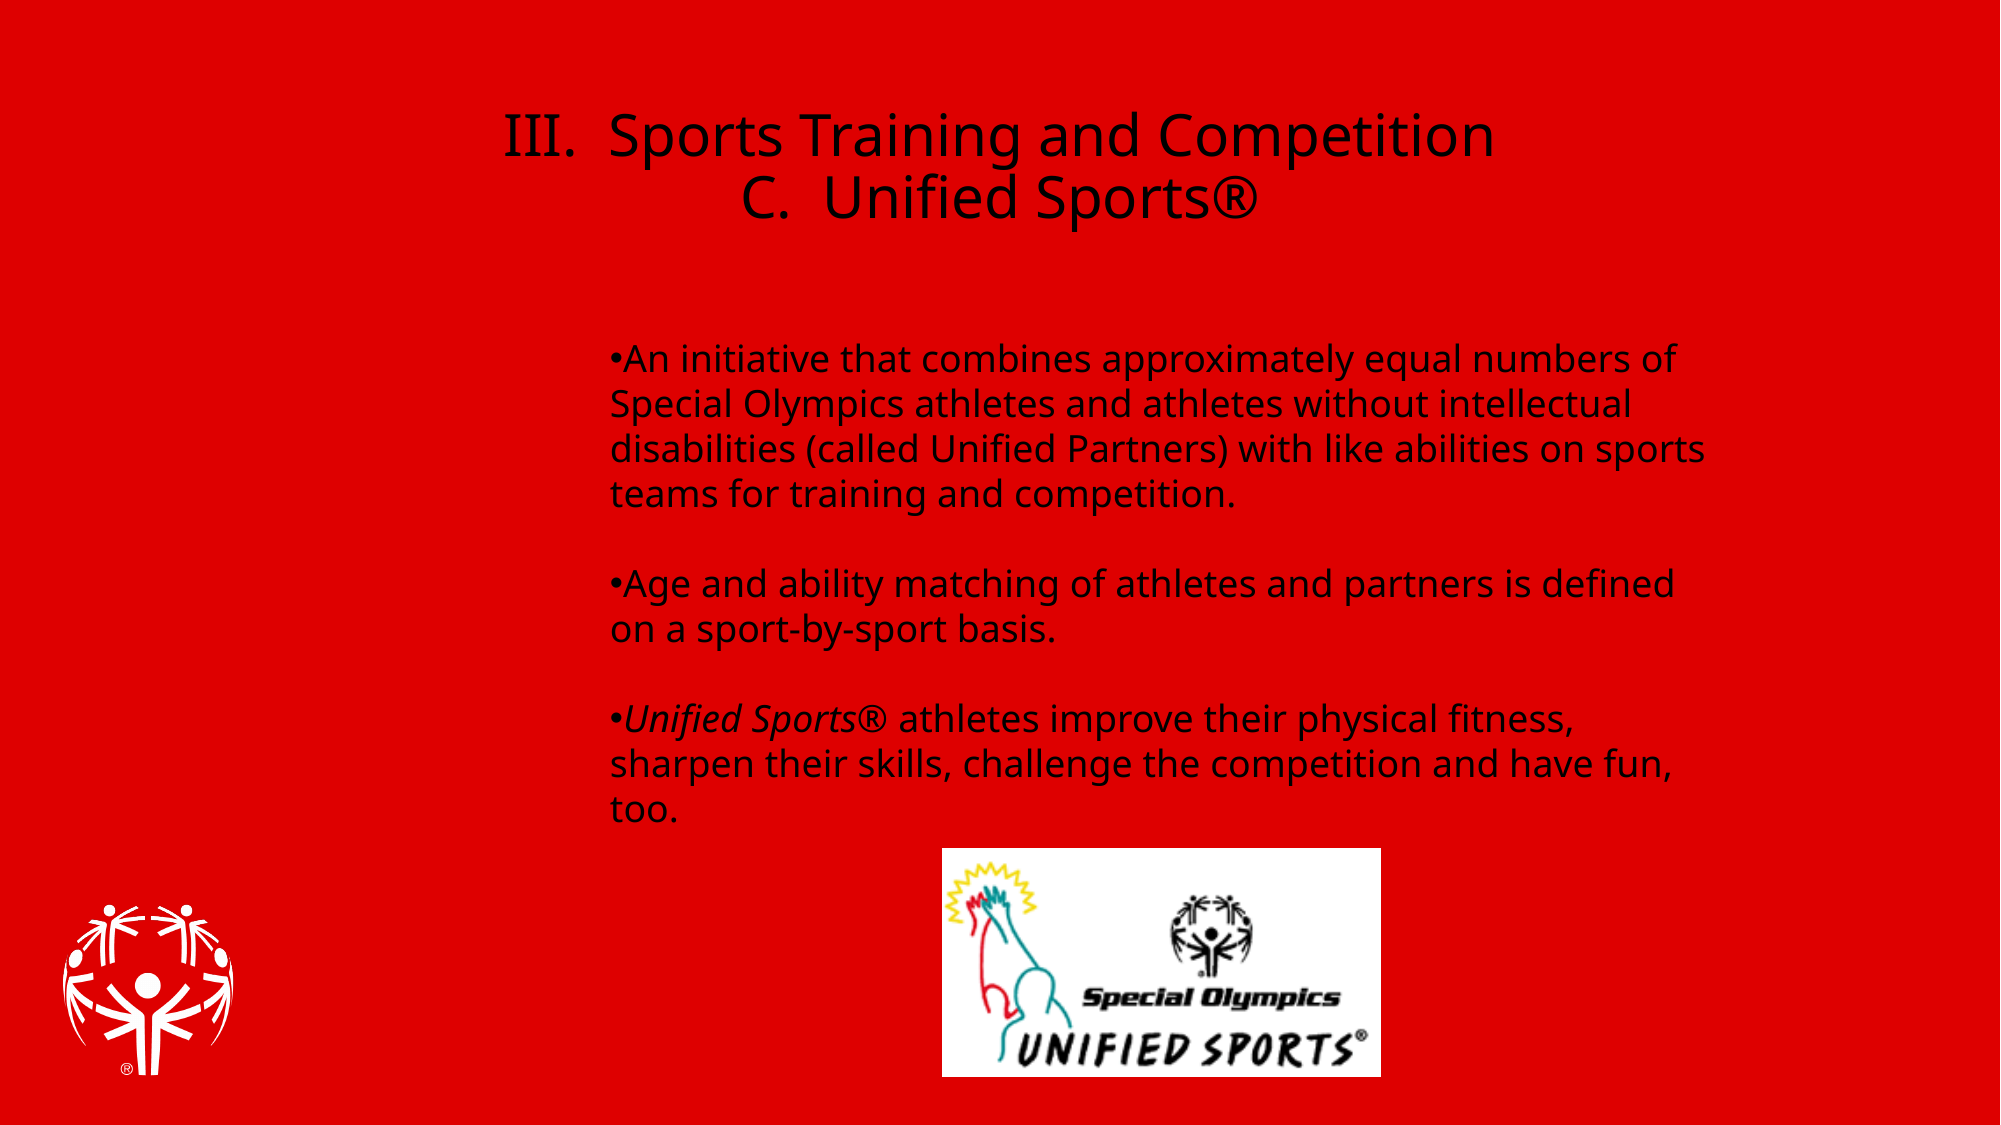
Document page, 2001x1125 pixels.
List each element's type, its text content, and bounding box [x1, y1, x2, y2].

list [0, 881, 287, 1098]
title III. Sports Training and Competition C. Unified Sports® [137, 59, 1863, 278]
picture [942, 848, 1381, 1077]
text_box An initiative that combines approximately equal numbers of Special Olympics athletes and athletes without intellectual disabilities (called Unified Partners) with like abilities on sports teams for training and competition. Age and ability matching of athletes and partners is defined on a sport-by-sport basis. Unified Sports® athletes improve their physical fitness, sharpen their skills, challenge the competition and have fun, too. [595, 327, 1728, 838]
